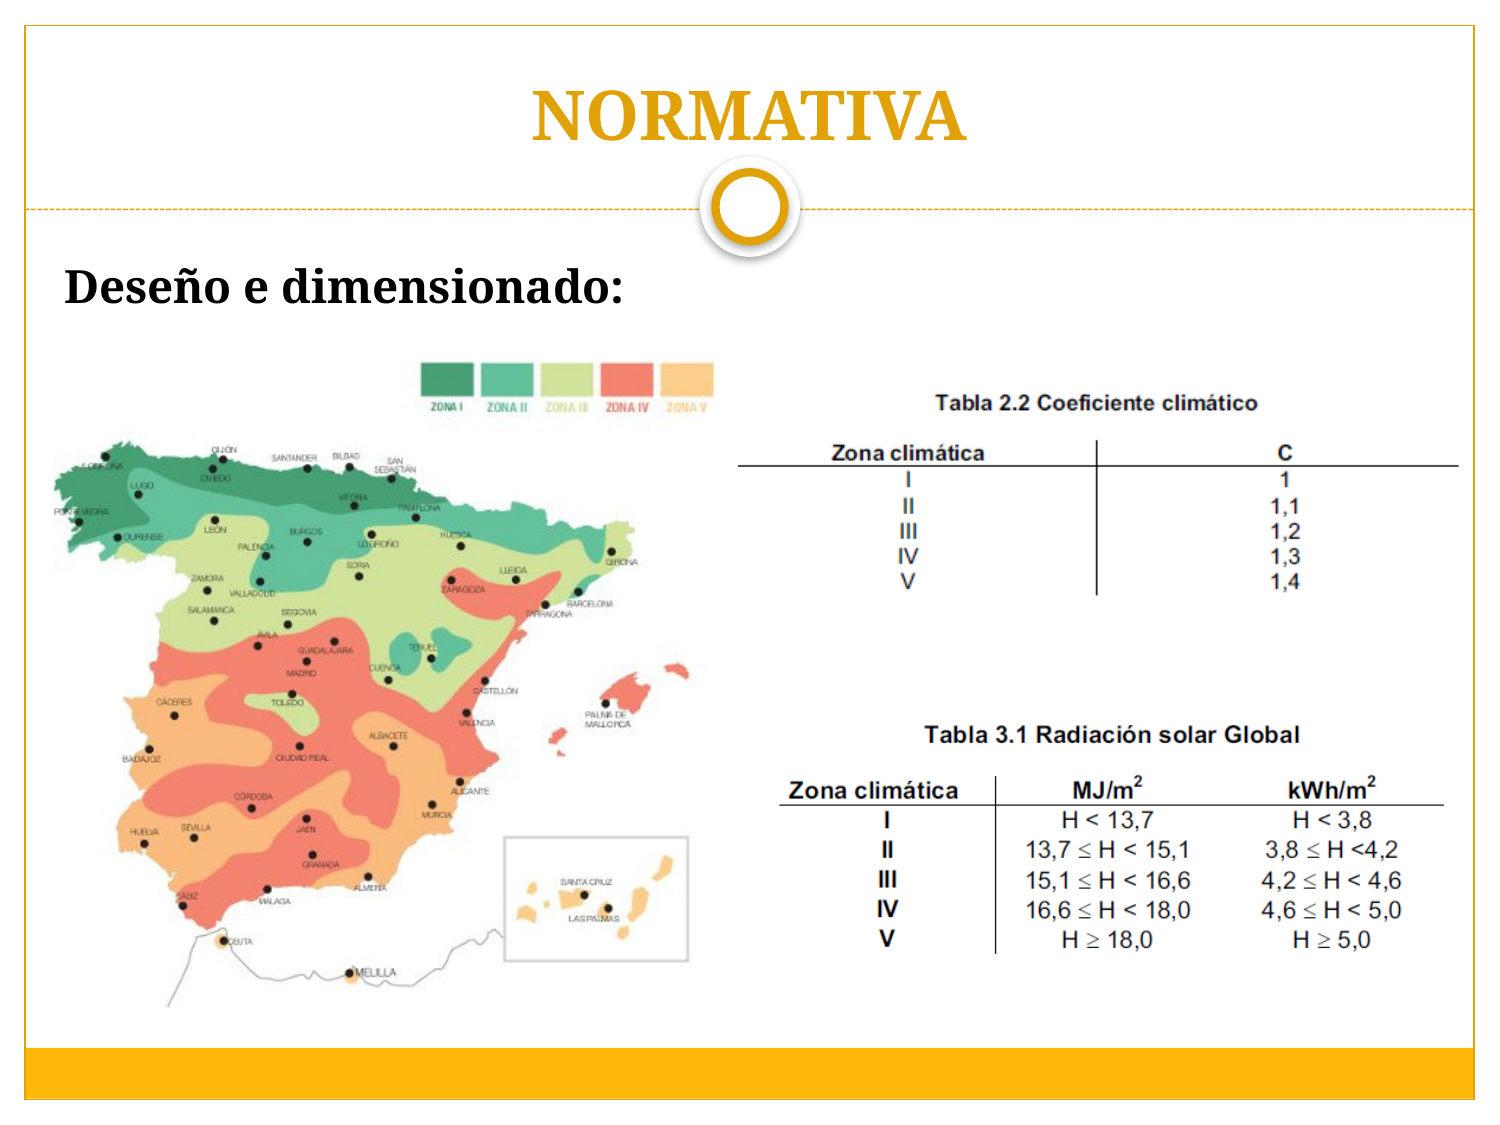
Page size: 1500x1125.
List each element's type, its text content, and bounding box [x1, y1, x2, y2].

list Deseño e dimensionado: [49, 250, 1445, 1001]
picture [737, 692, 1463, 987]
title NORMATIVA [49, 37, 1450, 162]
picture [52, 361, 716, 1008]
picture [737, 373, 1459, 605]
